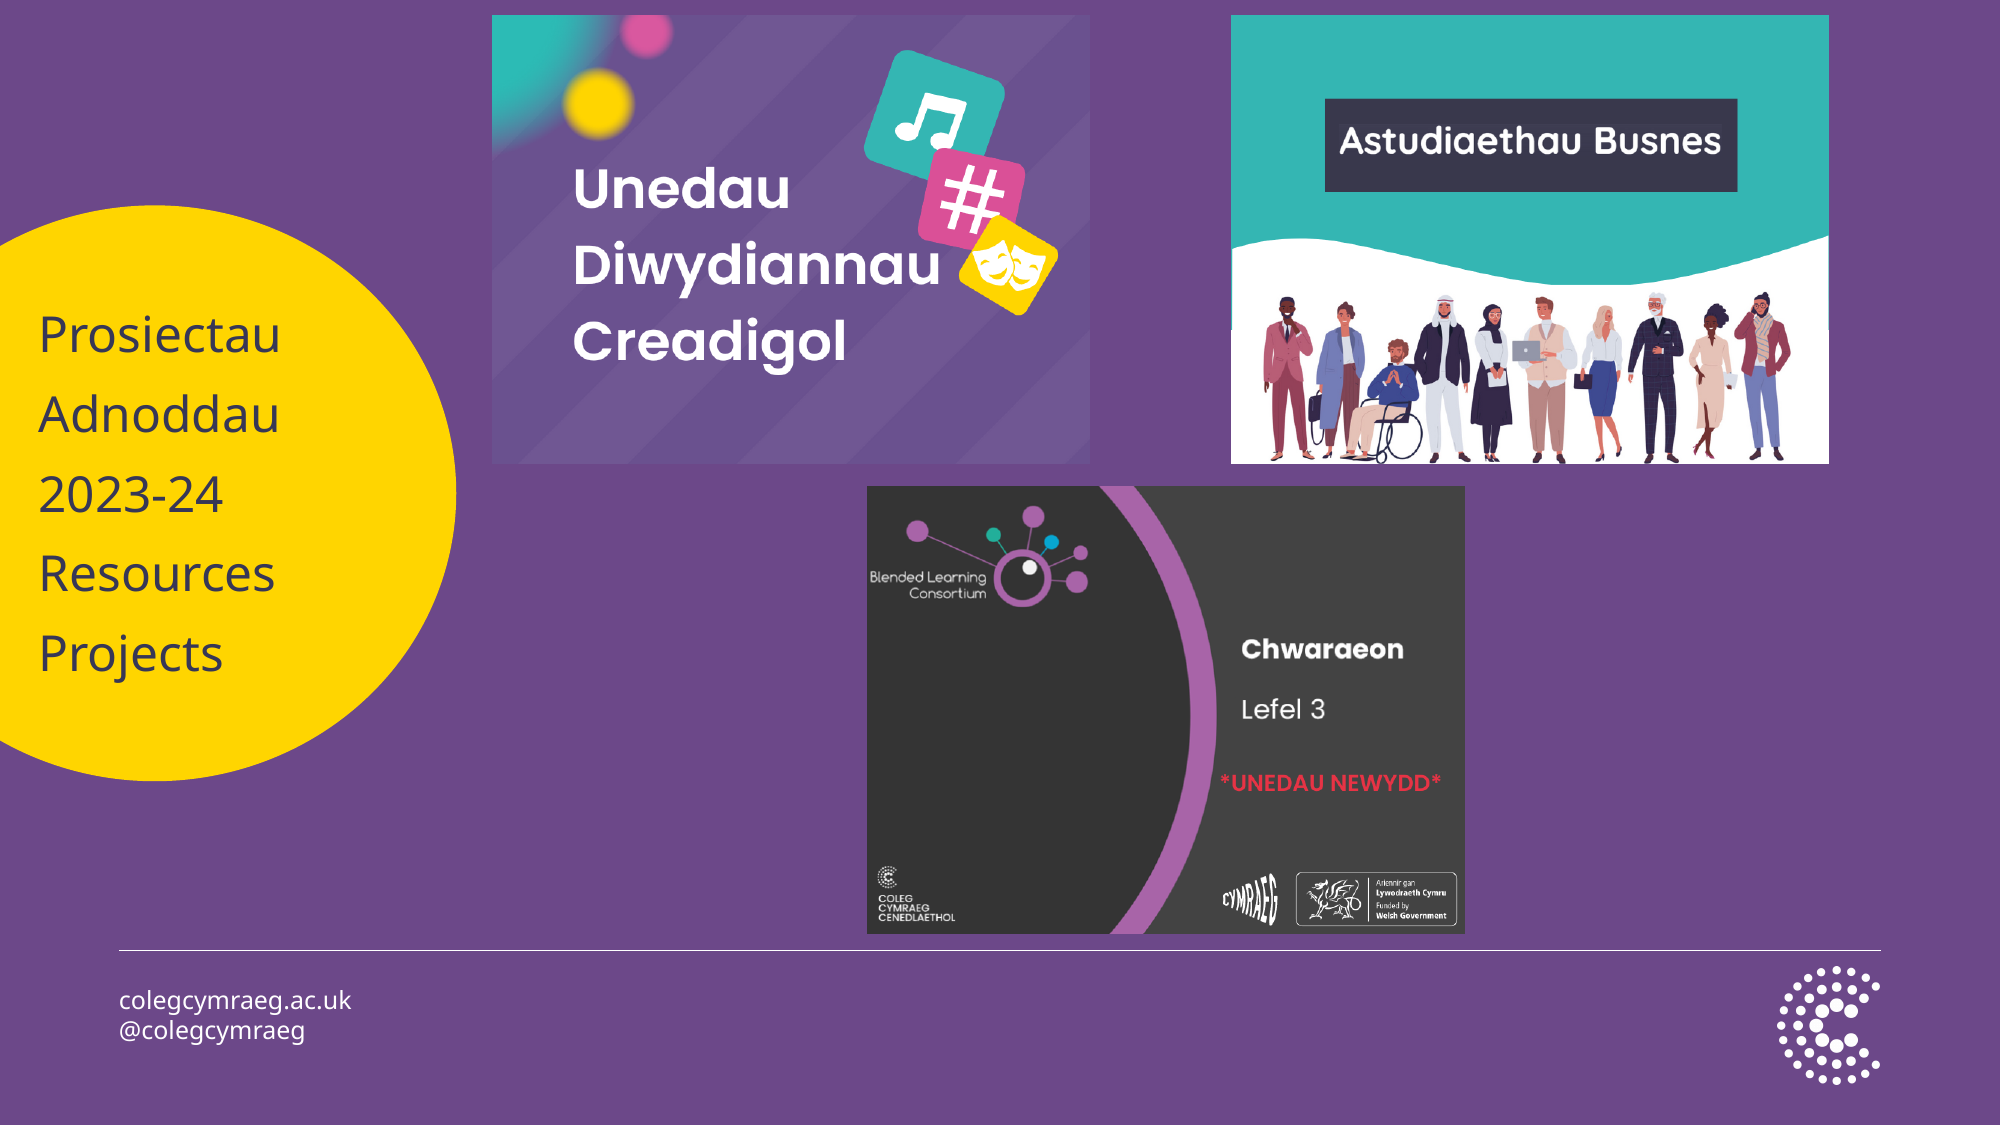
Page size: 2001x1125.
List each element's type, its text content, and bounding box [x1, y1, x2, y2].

picture [492, 15, 1090, 464]
picture [867, 486, 1465, 934]
text_box Prosiectau Adnoddau ​ 2023-24 Resources Projects [38, 302, 683, 683]
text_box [118, 987, 522, 1072]
text_box [0, 204, 383, 783]
picture [1231, 15, 1829, 464]
picture [1777, 966, 1880, 1085]
